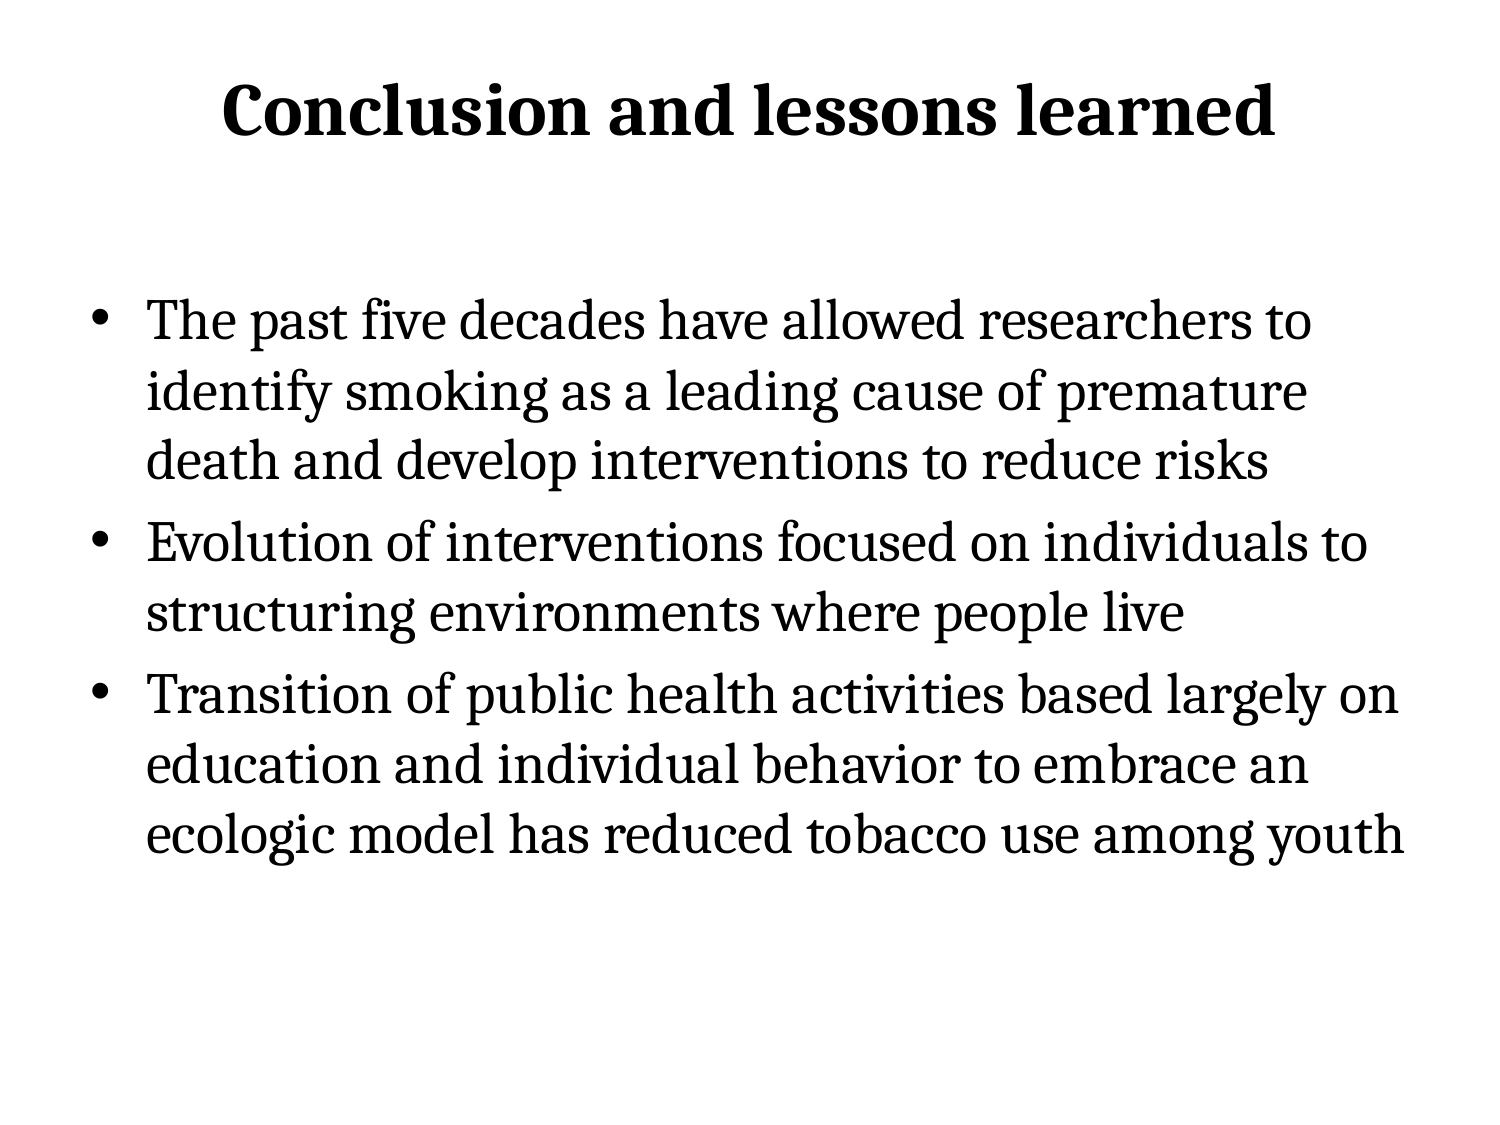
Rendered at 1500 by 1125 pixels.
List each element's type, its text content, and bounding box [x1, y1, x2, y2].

list The past five decades have allowed researchers to identify smoking as a leading cause of premature death and develop interventions to reduce risks Evolution of interventions focused on individuals to structuring environments where people live Transition of public health activities based largely on education and individual behavior to embrace an ecologic model has reduced tobacco use among youth [75, 274, 1425, 913]
title Conclusion and lessons learned [75, 39, 1425, 171]
